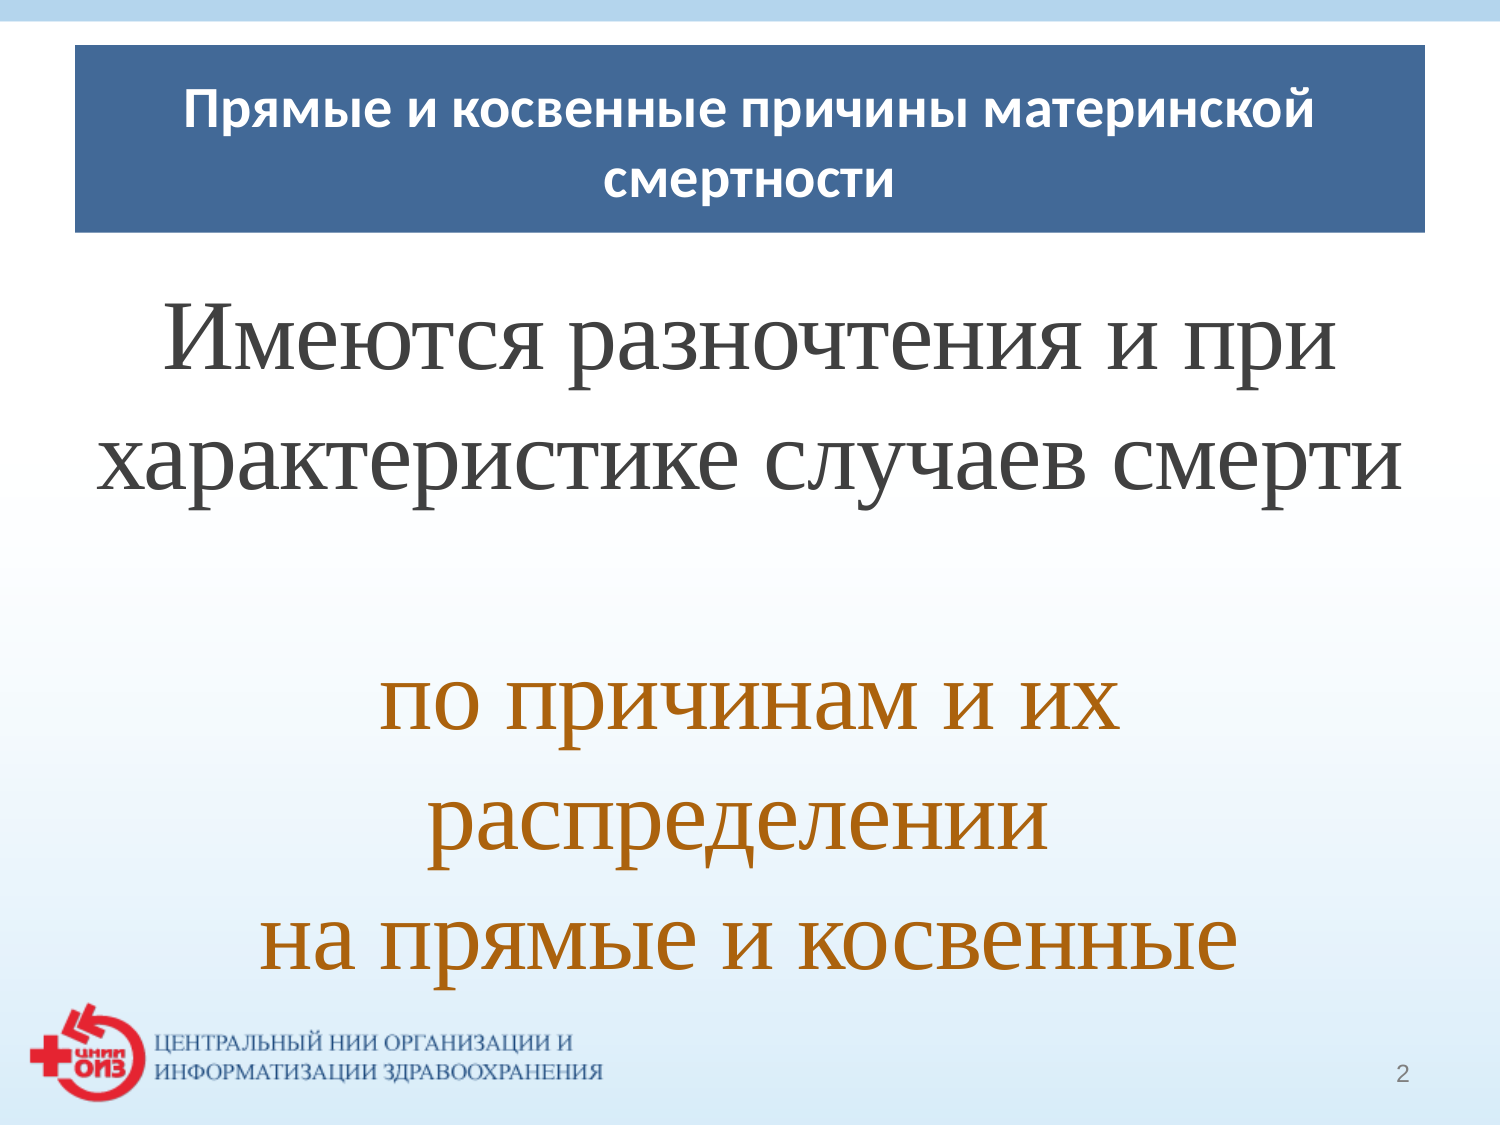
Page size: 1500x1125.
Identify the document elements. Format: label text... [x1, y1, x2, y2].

slide_number 2 [1074, 1042, 1425, 1103]
picture [0, 0, 1500, 1125]
title Прямые и косвенные причины материнской смертности [75, 45, 1425, 233]
list Имеются разночтения и при характеристике случаев смерти по причинам и их распределении на прямые и косвенные [75, 262, 1425, 1005]
